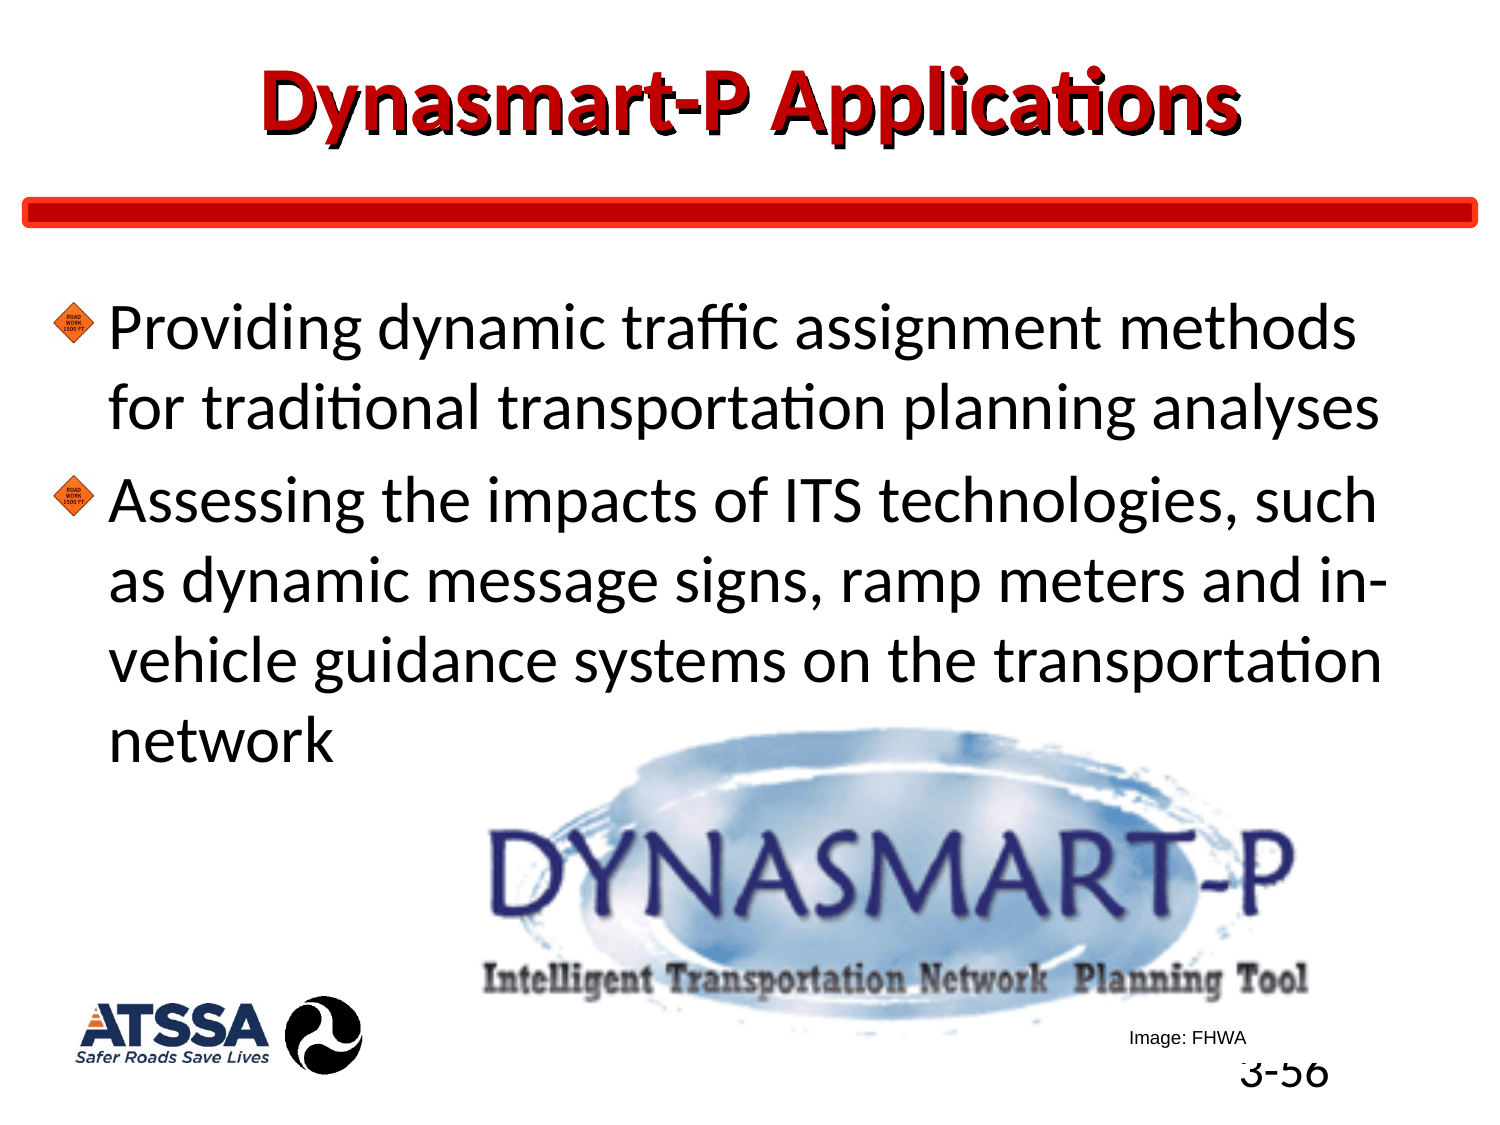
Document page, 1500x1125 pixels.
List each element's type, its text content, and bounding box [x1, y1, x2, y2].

picture [52, 474, 95, 517]
picture [75, 1003, 269, 1063]
title Dynasmart-P Applications [0, 0, 1500, 188]
list Providing dynamic traffic assignment methods for traditional transportation planning analyses Assessing the impacts of ITS technologies, such as dynamic message signs, ramp meters and in-vehicle guidance systems on the transportation network [37, 274, 1451, 801]
picture [52, 301, 95, 344]
picture [276, 989, 370, 1077]
picture [449, 699, 1342, 1063]
